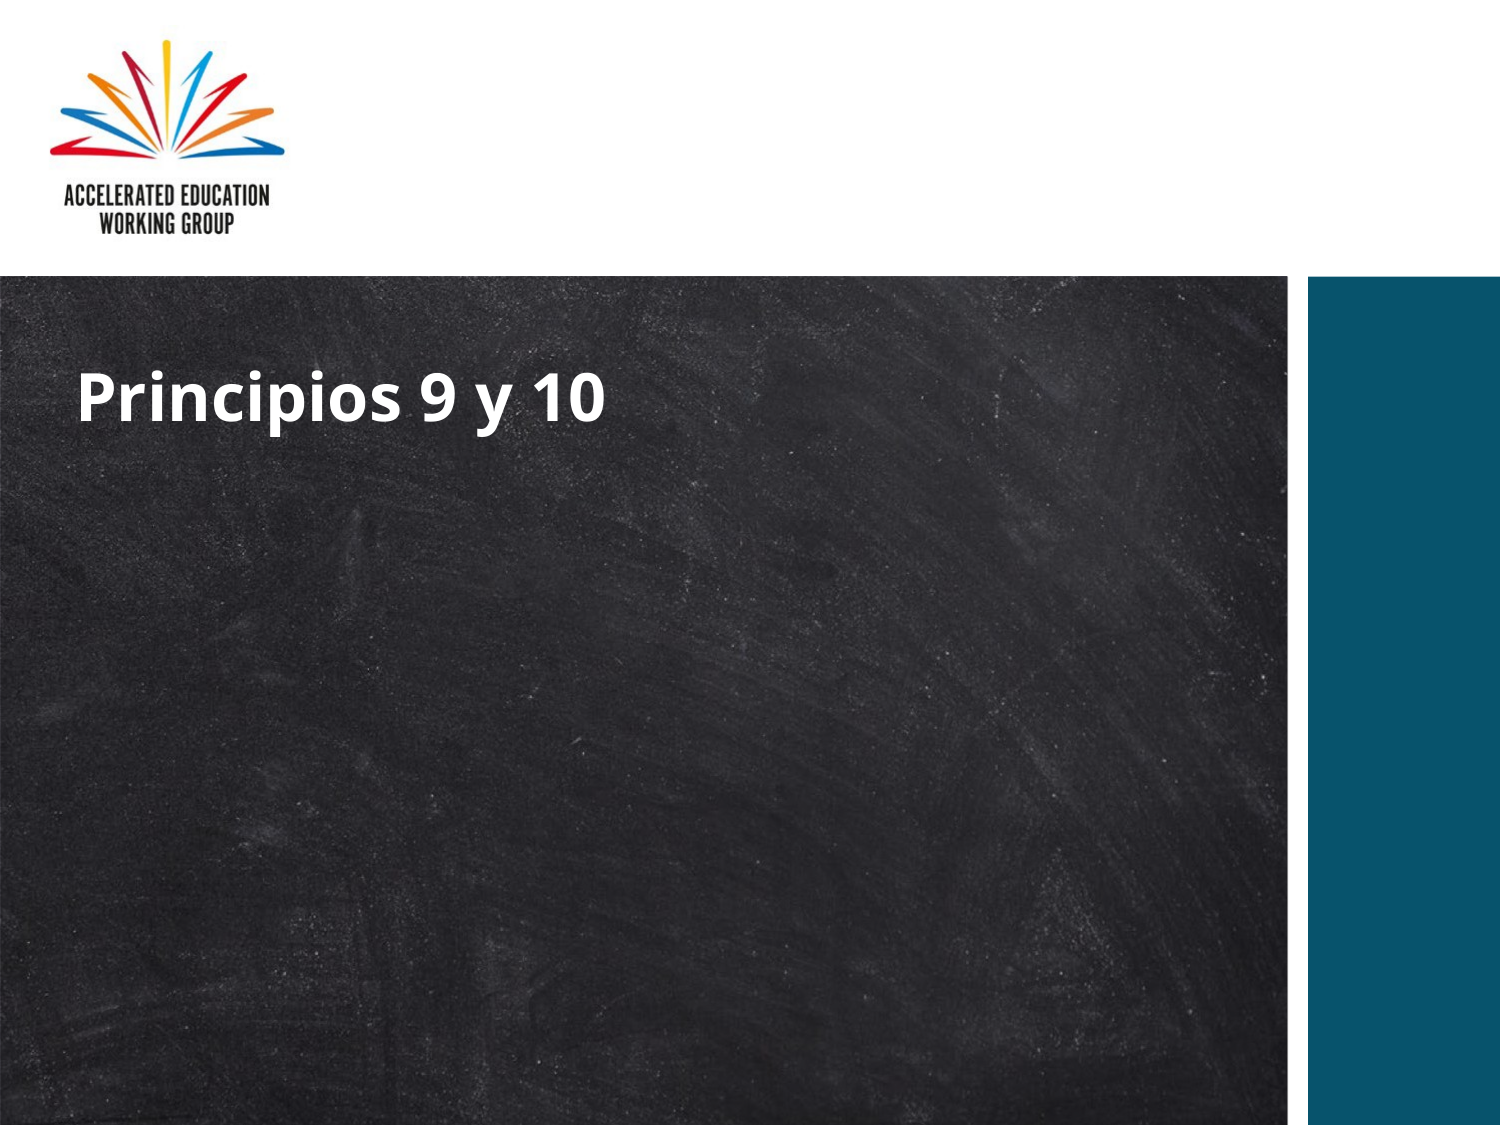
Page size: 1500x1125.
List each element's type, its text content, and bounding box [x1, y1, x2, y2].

title Principios 9 y 10 [72, 352, 640, 543]
picture [0, 276, 1288, 1125]
text_box [1308, 276, 1500, 1125]
text_box [48, 25, 291, 242]
